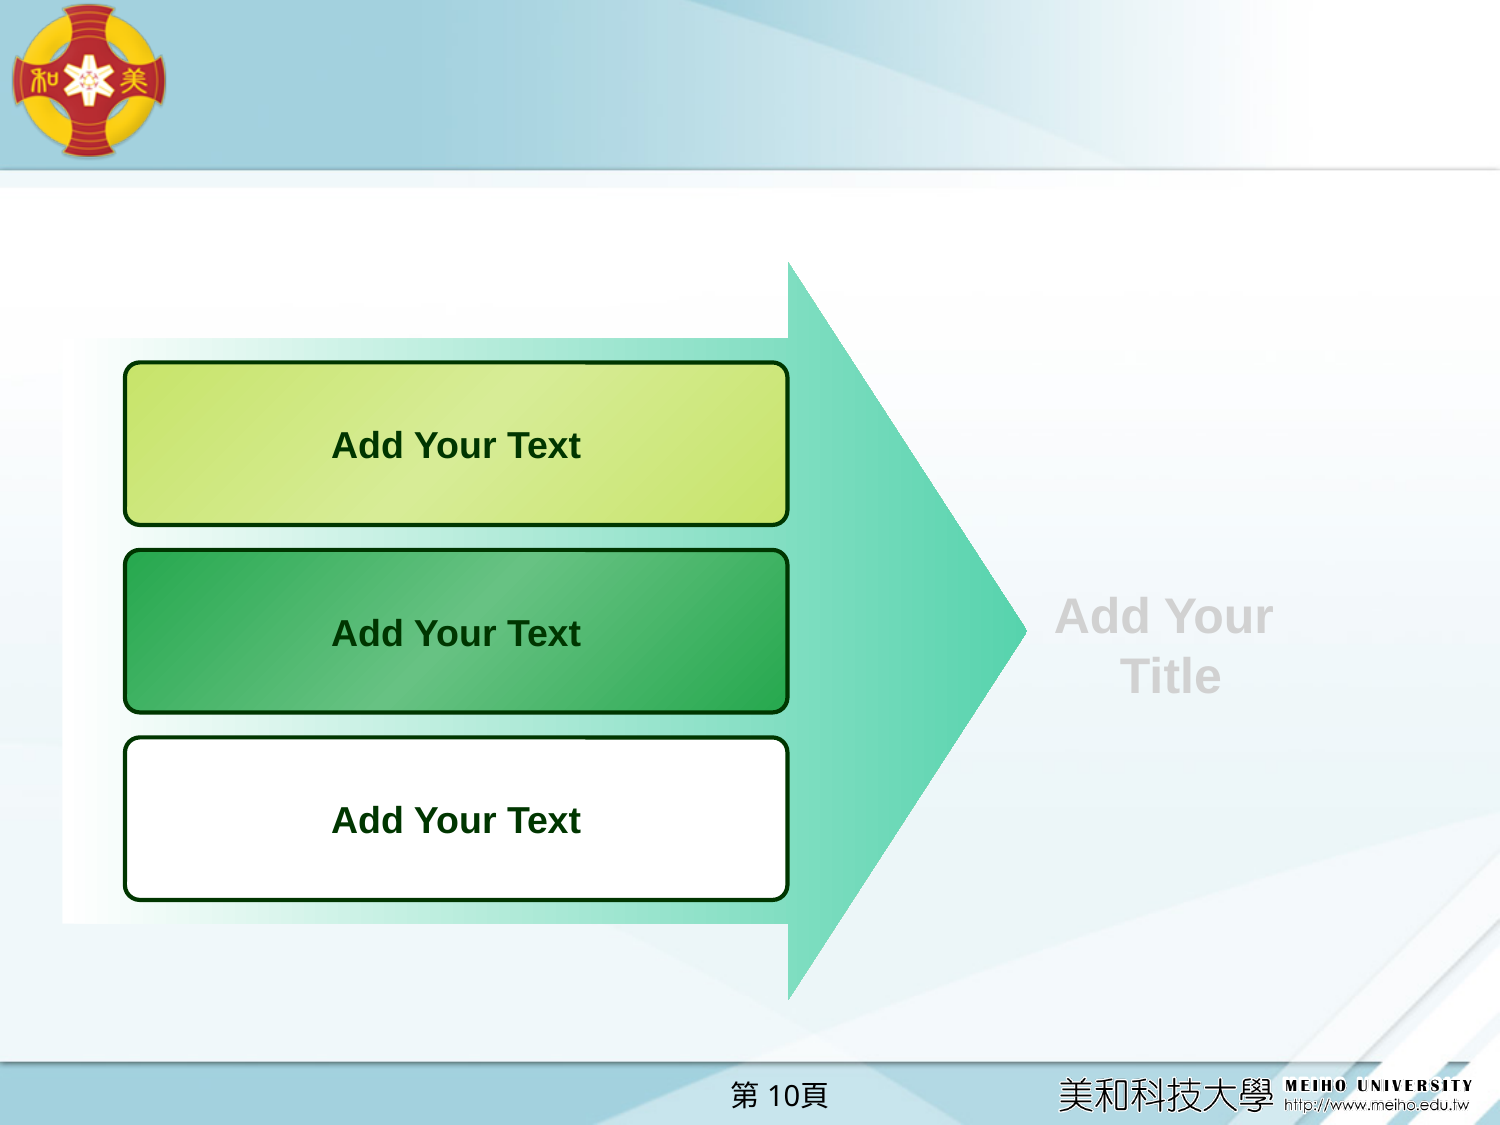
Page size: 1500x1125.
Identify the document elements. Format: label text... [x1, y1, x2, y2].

picture [0, 0, 1500, 1125]
text_box Add Your Text [124, 362, 788, 525]
text_box Add Your Text [124, 549, 788, 713]
text_box Add Your Text [124, 737, 788, 900]
text_box Add Your Title [964, 537, 1378, 750]
text_box [62, 262, 970, 1000]
